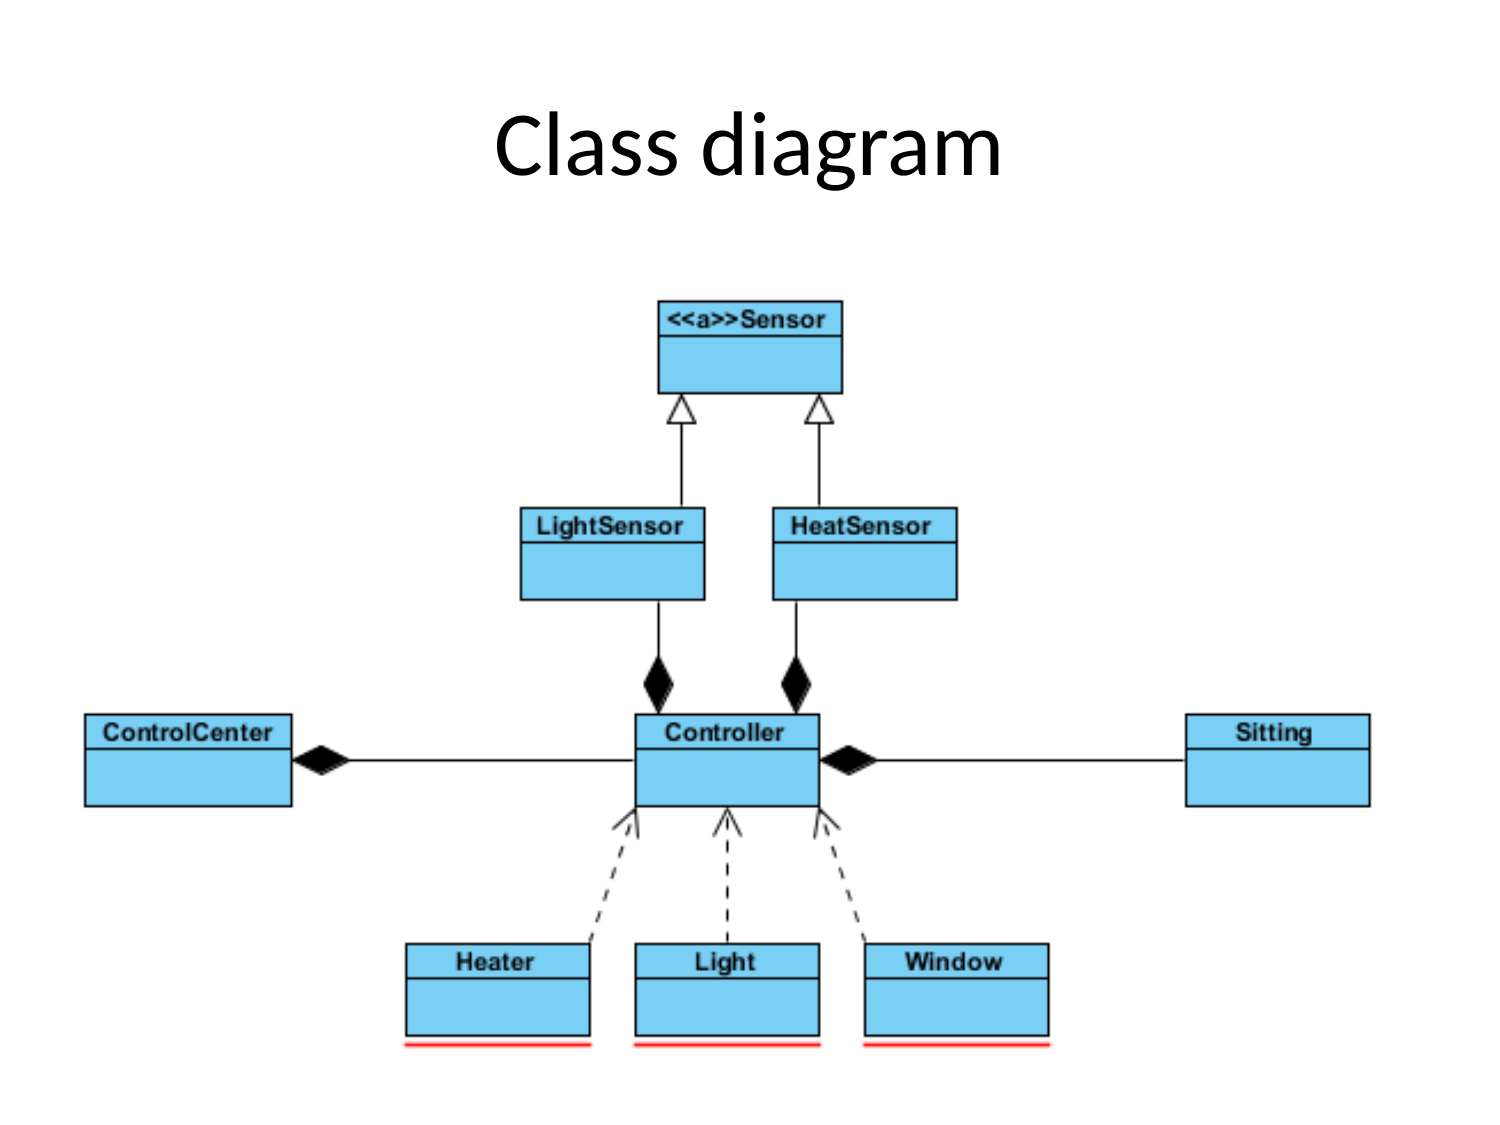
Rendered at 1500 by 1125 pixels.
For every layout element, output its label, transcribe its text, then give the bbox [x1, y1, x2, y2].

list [64, 262, 1399, 1088]
title Class diagram [75, 45, 1425, 233]
